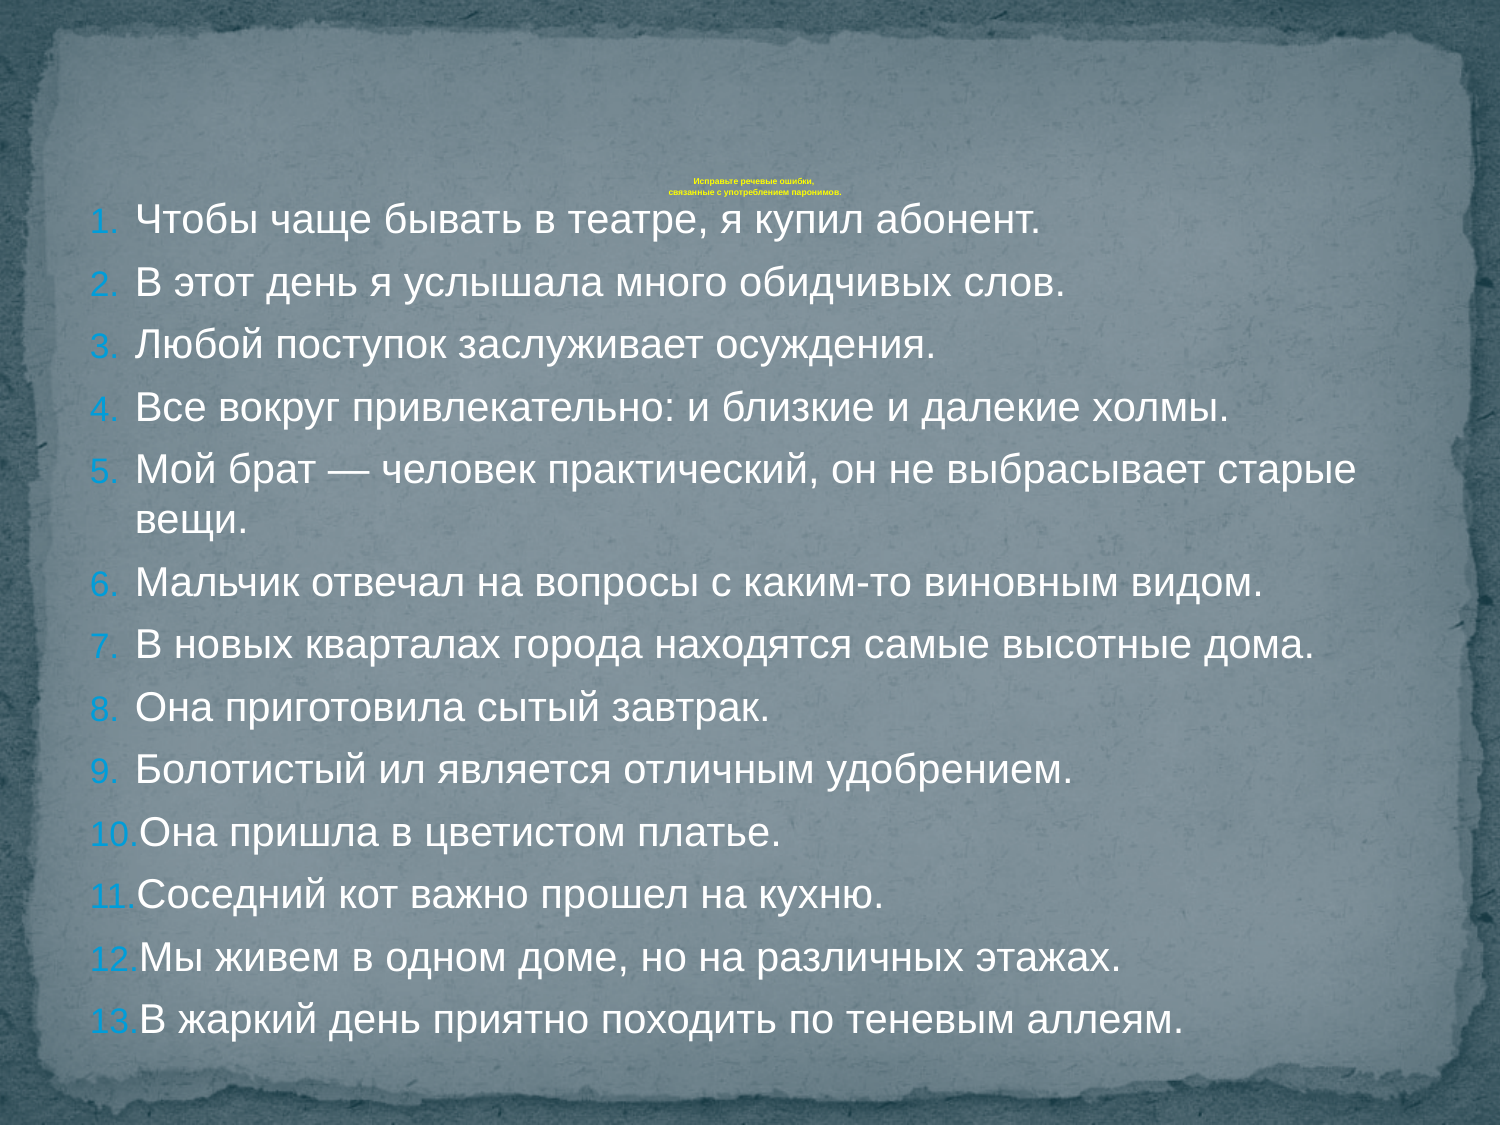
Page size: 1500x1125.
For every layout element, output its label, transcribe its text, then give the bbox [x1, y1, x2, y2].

list Чтобы чаще бывать в театре, я купил абонент. В этот день я услышала много обидчивых слов. Любой поступок заслуживает осуждения. Все вокруг привлекательно: и близкие и далекие холмы. Мой брат — человек практический, он не выбрасывает старые вещи. Мальчик отвечал на вопросы с каким-то виновным видом. В новых кварталах города находятся самые высотные дома. Она приготовила сытый завтрак. Болотистый ил является отличным удобрением. Она пришла в цветистом платье. Соседний кот важно прошел на кухню. Мы живем в одном доме, но на различных этажах. В жаркий день приятно походить по теневым аллеям. [75, 184, 1436, 1071]
title Исправьте речевые ошибки, связанные с употреблением паронимов. [74, 42, 1424, 225]
